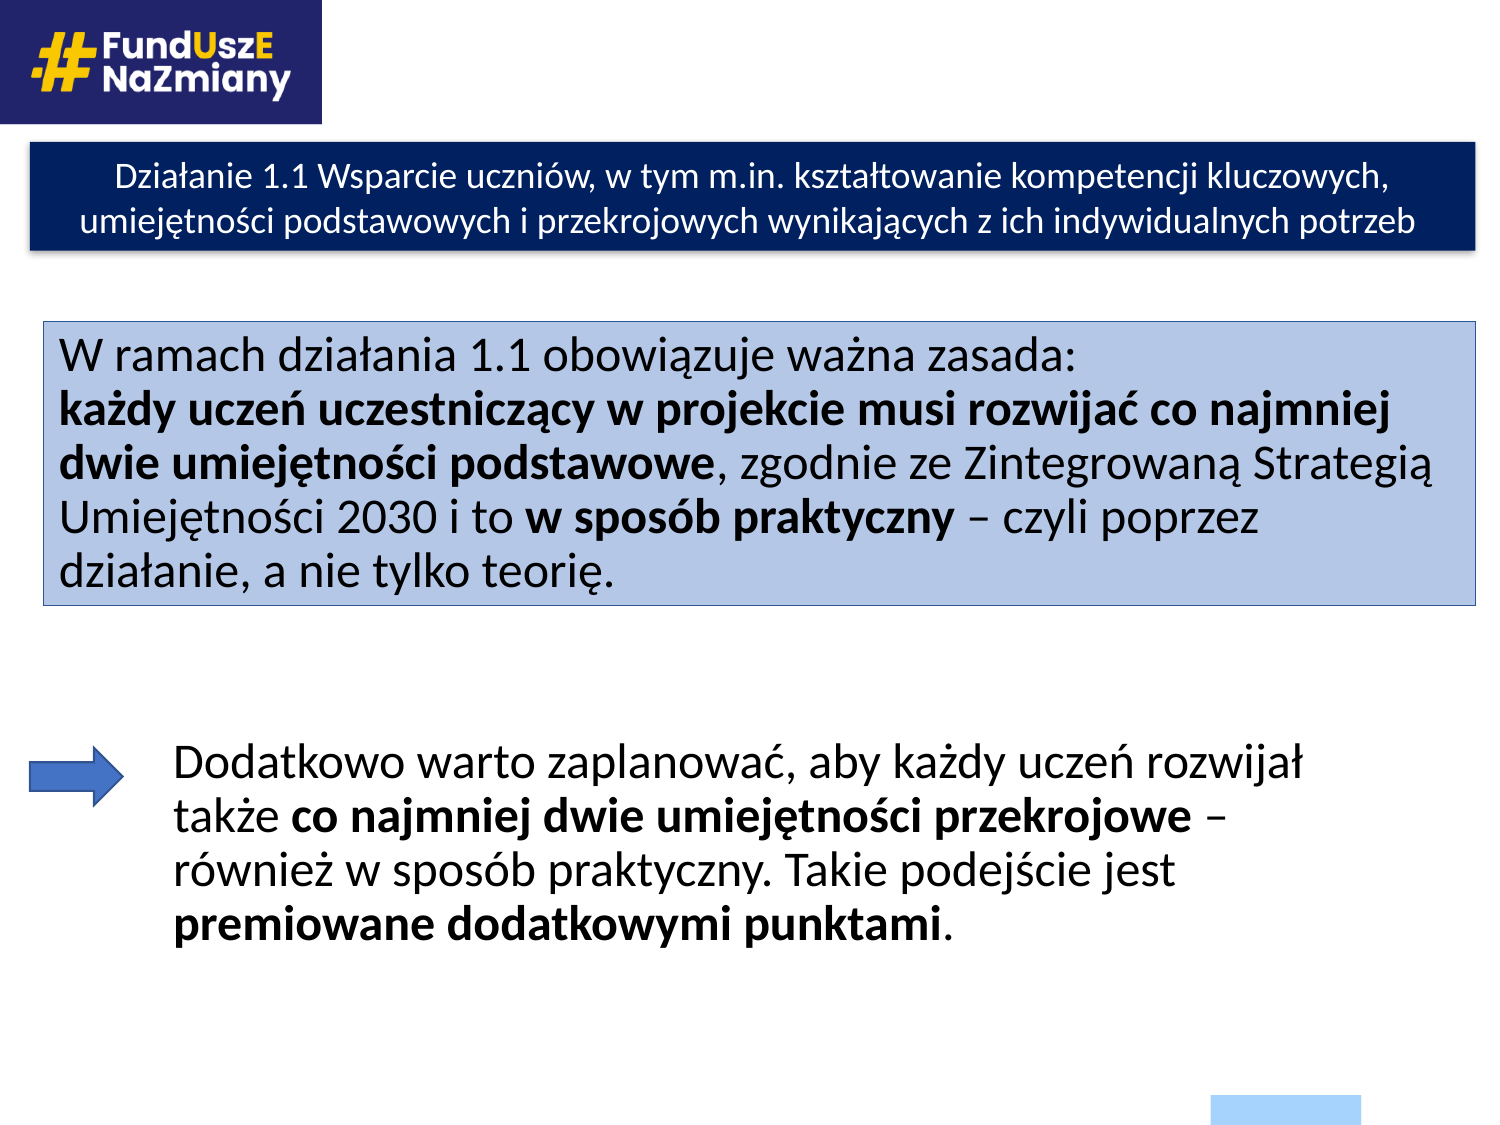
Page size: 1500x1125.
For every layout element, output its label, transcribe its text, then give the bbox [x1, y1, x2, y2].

picture [0, 0, 1500, 1125]
text_box W ramach działania 1.1 obowiązuje ważna zasada: każdy uczeń uczestniczący w projekcie musi rozwijać co najmniej dwie umiejętności podstawowe, zgodnie ze Zintegrowaną Strategią Umiejętności 2030 i to w sposób praktyczny – czyli poprzez działanie, a nie tylko teorię. [43, 321, 1476, 606]
list Dodatkowo warto zaplanować, aby każdy uczeń rozwijał także co najmniej dwie umiejętności przekrojowe – również w sposób praktyczny. Takie podejście jest premiowane dodatkowymi punktami. [158, 727, 1362, 1034]
text_box Działanie 1.1 Wsparcie uczniów, w tym m.in. kształtowanie kompetencji kluczowych, umiejętności podstawowych i przekrojowych wynikających z ich indywidualnych potrzeb [29, 141, 1476, 251]
text_box [28, 745, 125, 808]
